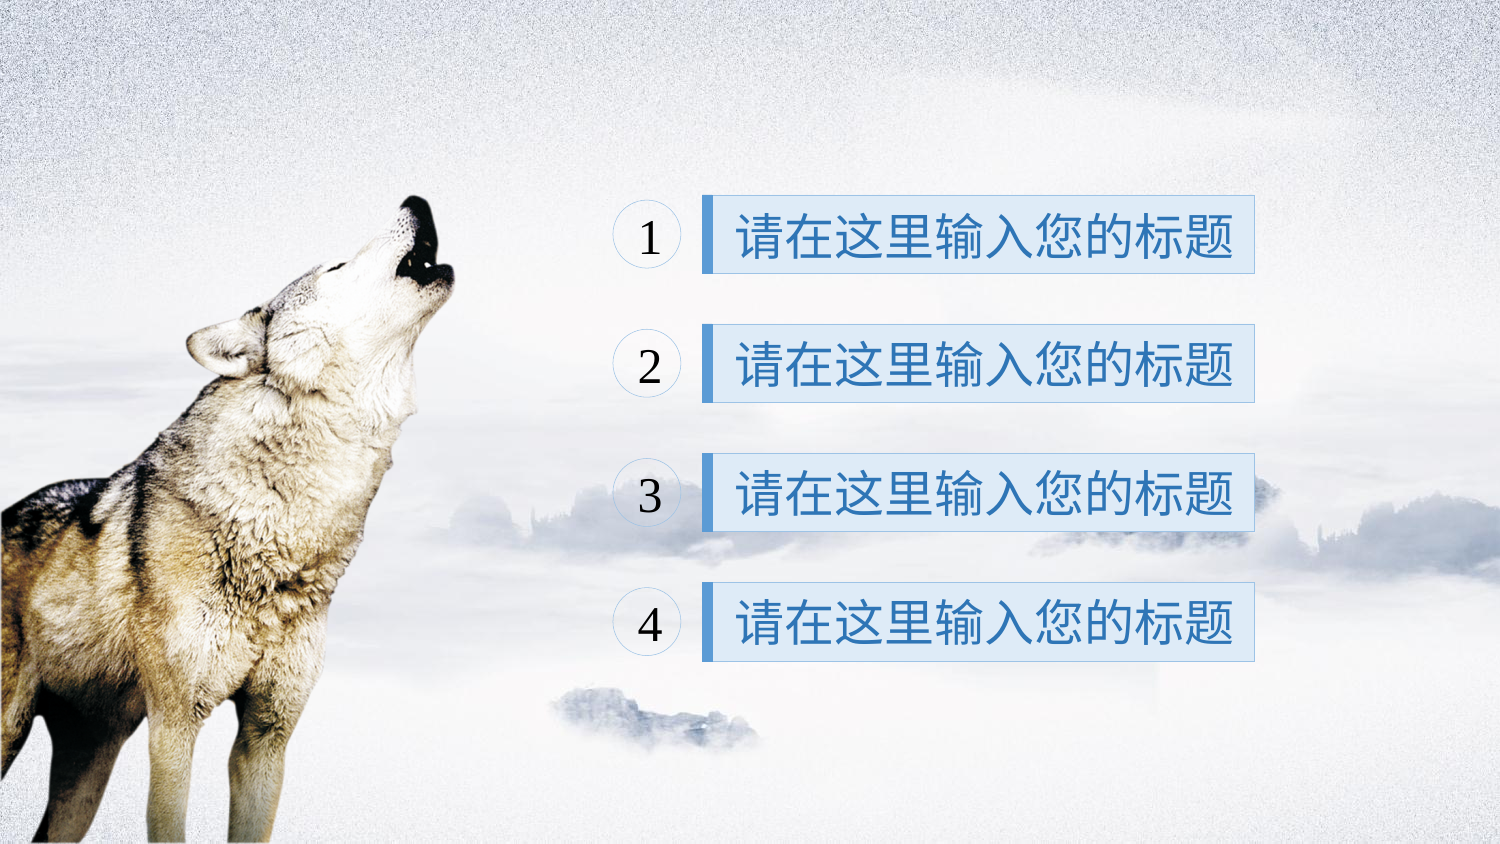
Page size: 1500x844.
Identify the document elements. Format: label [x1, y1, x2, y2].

picture [0, 0, 1500, 844]
text_box [612, 194, 1255, 274]
text_box [612, 323, 1255, 403]
text_box [612, 453, 1255, 532]
text_box [612, 582, 1255, 661]
